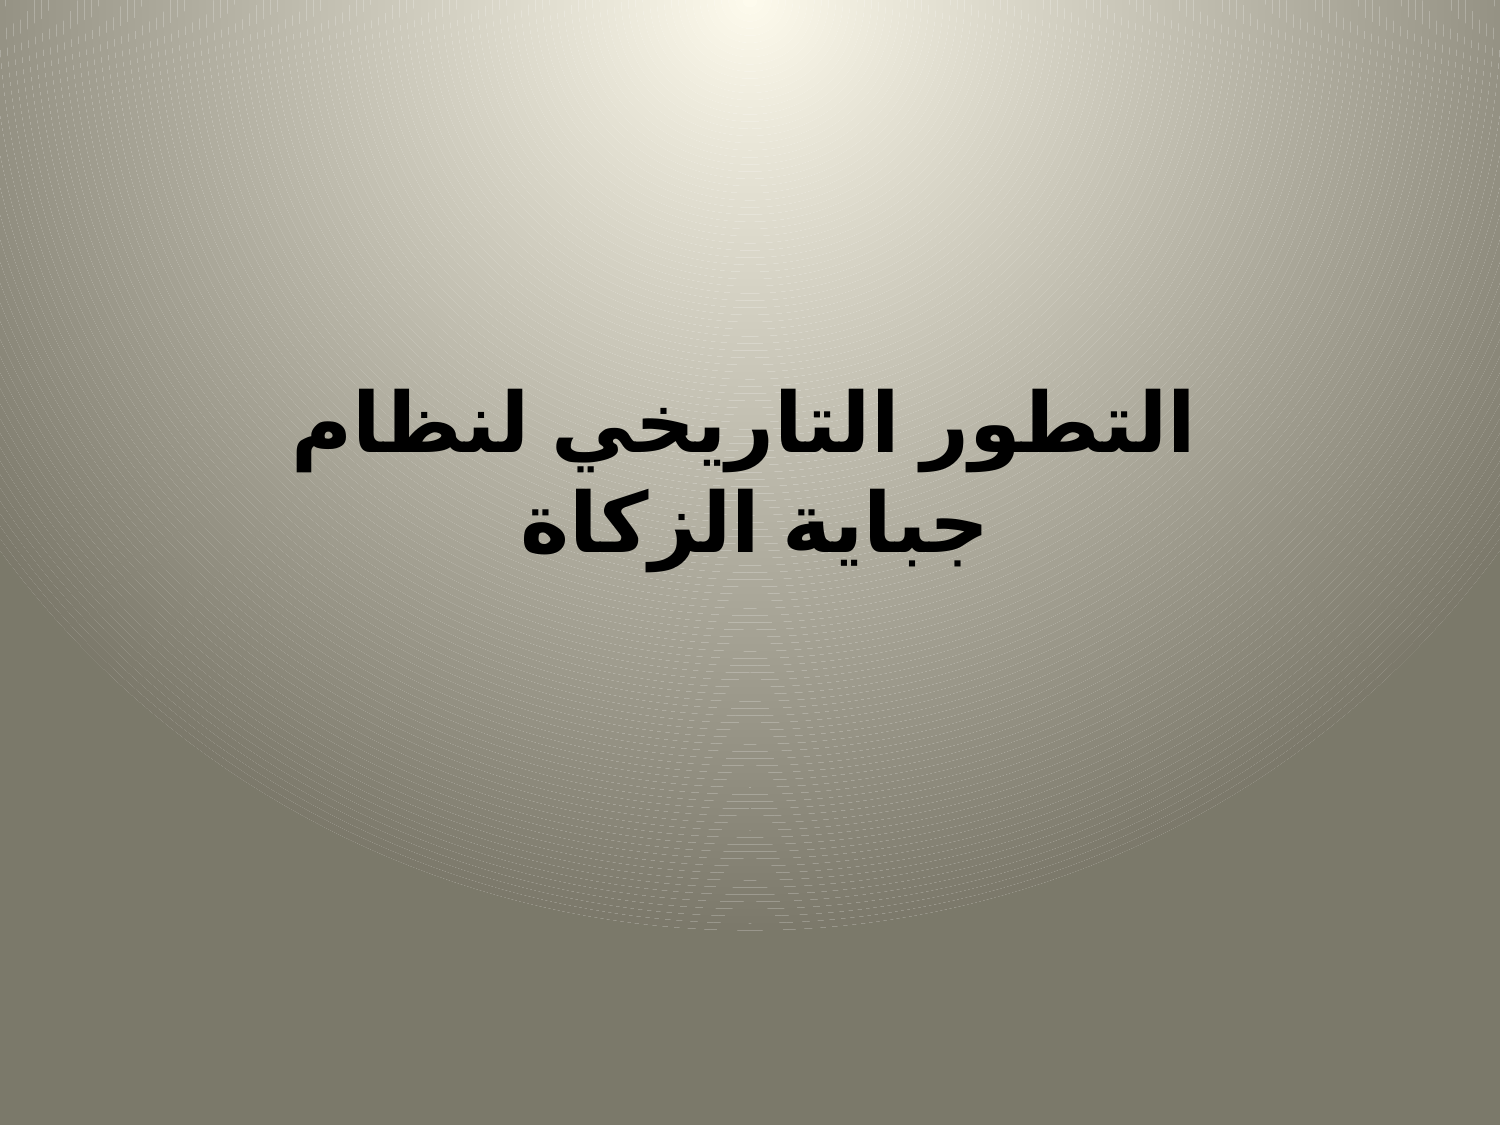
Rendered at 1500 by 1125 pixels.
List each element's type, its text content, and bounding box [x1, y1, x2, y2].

text_box التطور التاريخي لنظام جباية الزكاة [218, 361, 1270, 577]
